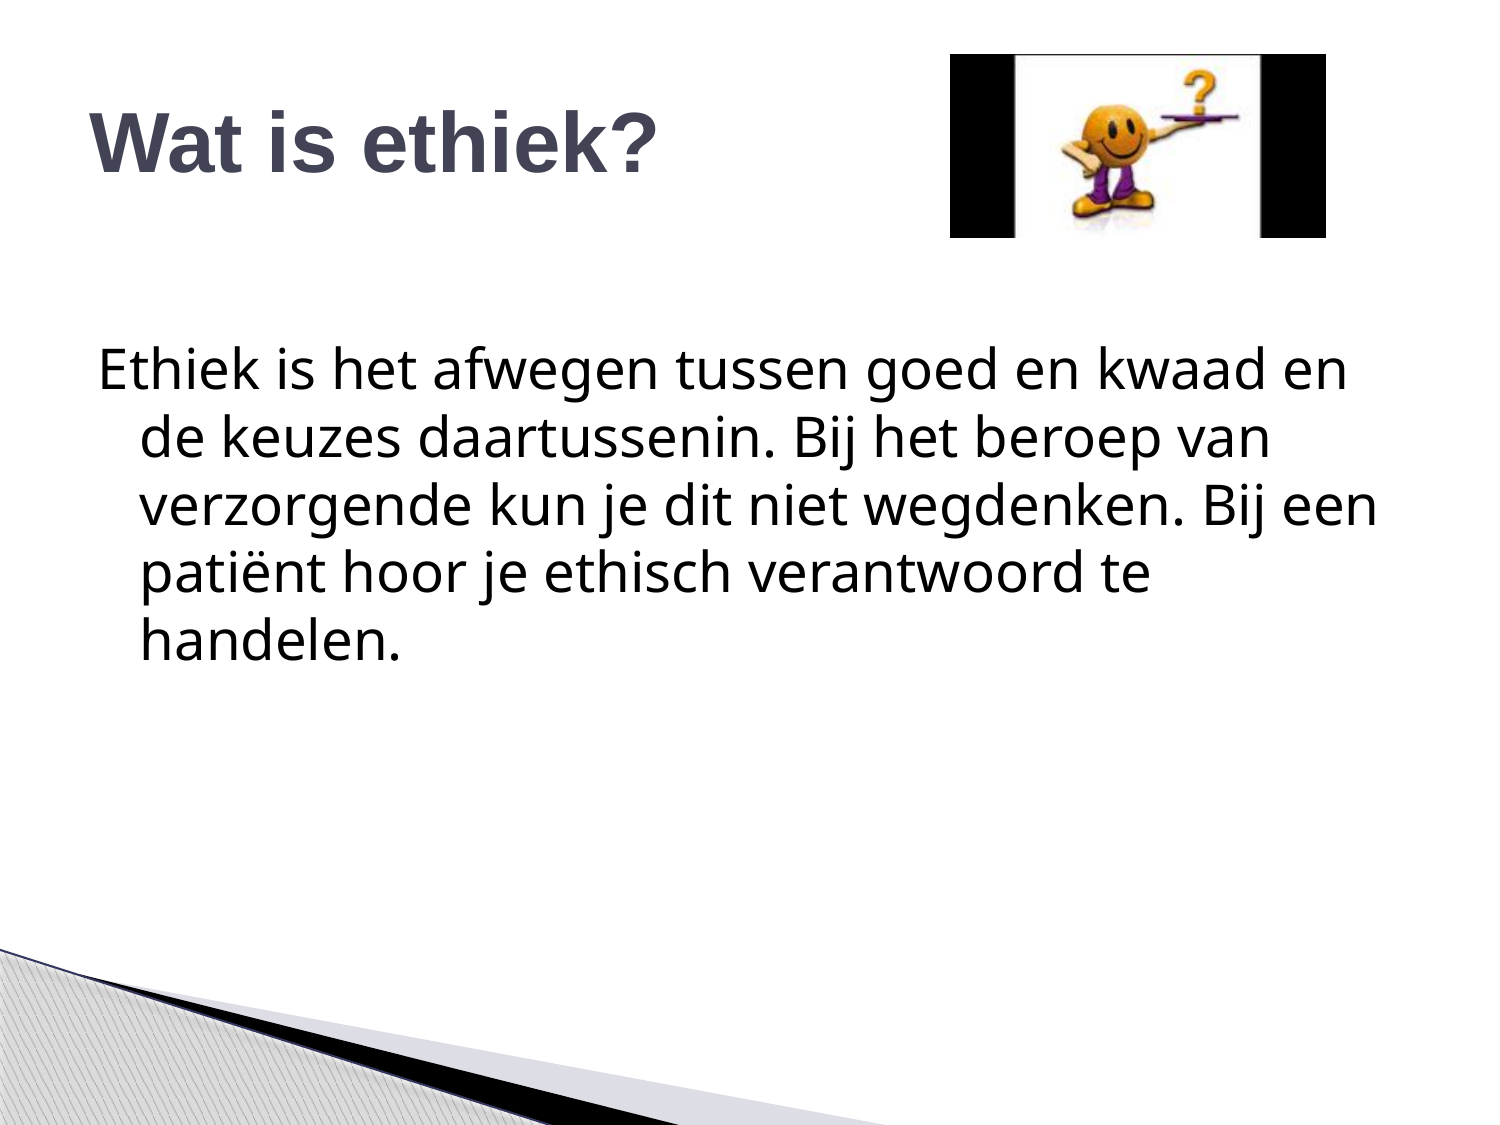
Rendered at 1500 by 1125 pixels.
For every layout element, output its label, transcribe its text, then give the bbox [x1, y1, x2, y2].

list Ethiek is het afwegen tussen goed en kwaad en de keuzes daartussenin. Bij het beroep van verzorgende kun je dit niet wegdenken. Bij een patiënt hoor je ethisch verantwoord te handelen. [64, 326, 1416, 1069]
title Wat is ethiek? [75, 45, 1425, 233]
picture [950, 54, 1326, 238]
